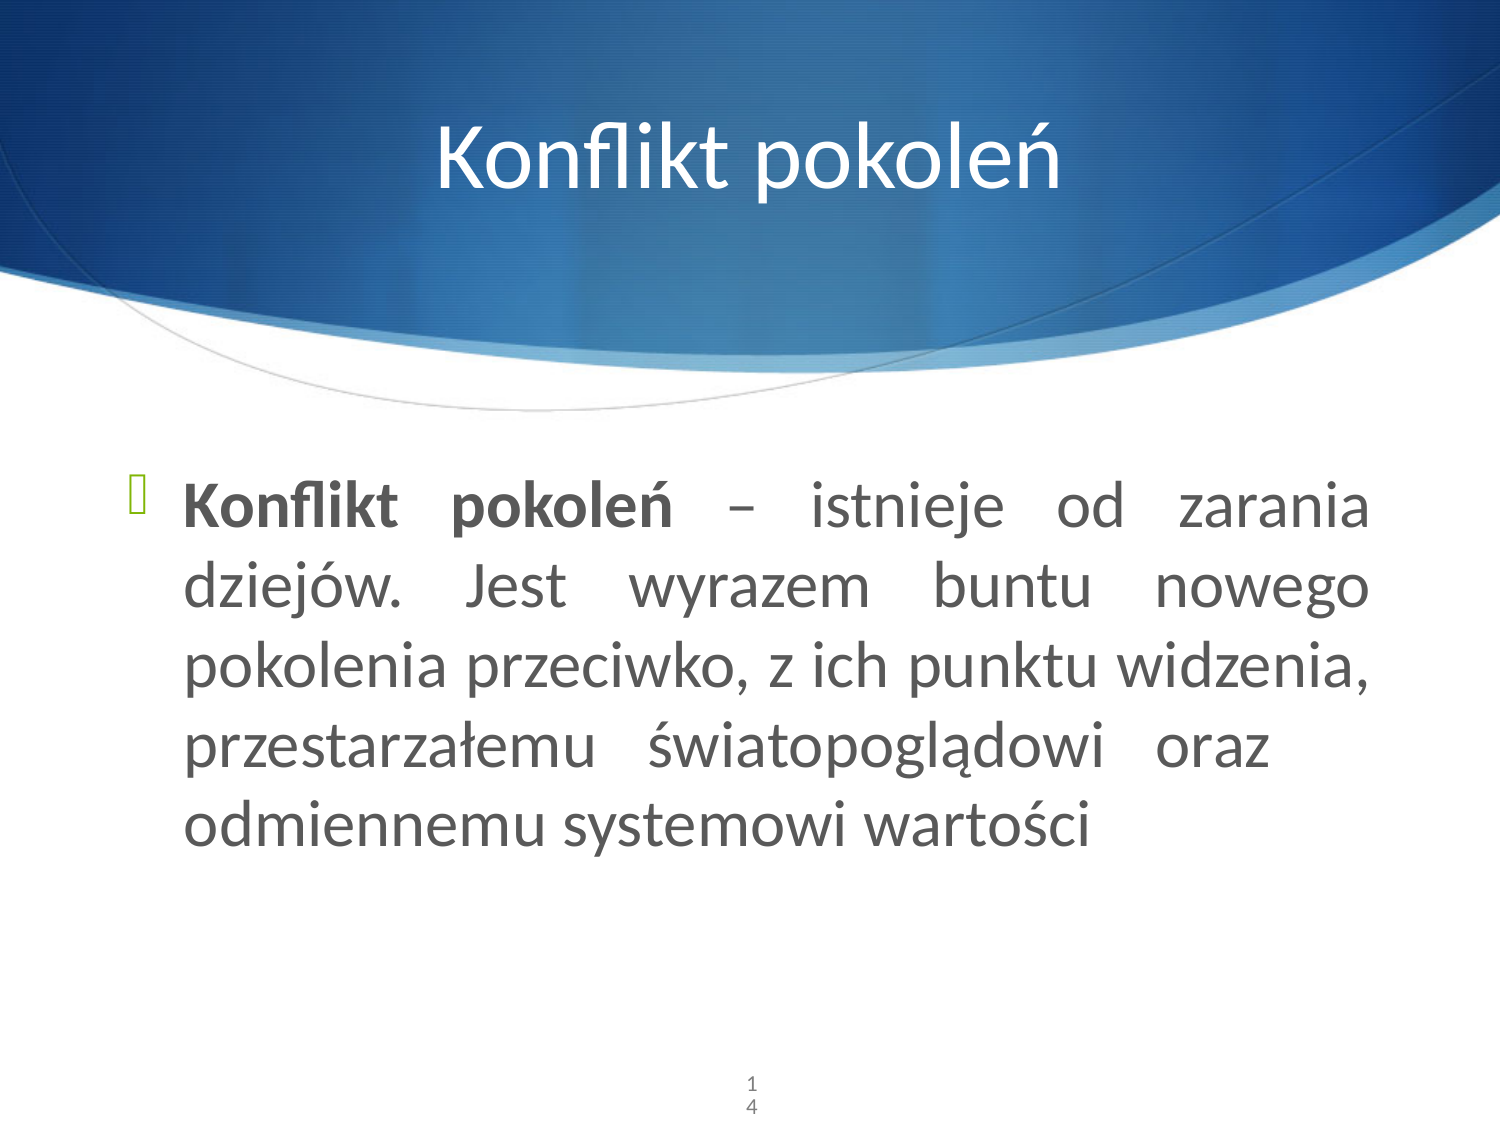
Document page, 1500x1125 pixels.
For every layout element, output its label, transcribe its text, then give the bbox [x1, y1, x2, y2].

list Konflikt pokoleń – istnieje od zarania dziejów. Jest wyrazem buntu nowego pokolenia przeciwko, z ich punktu widzenia, przestarzałemu światopoglądowi oraz odmiennemu systemowi wartości [121, 454, 1379, 991]
picture [0, 0, 1500, 1125]
slide_number 14 [730, 1062, 769, 1103]
title Konflikt pokoleń [75, 0, 1425, 301]
